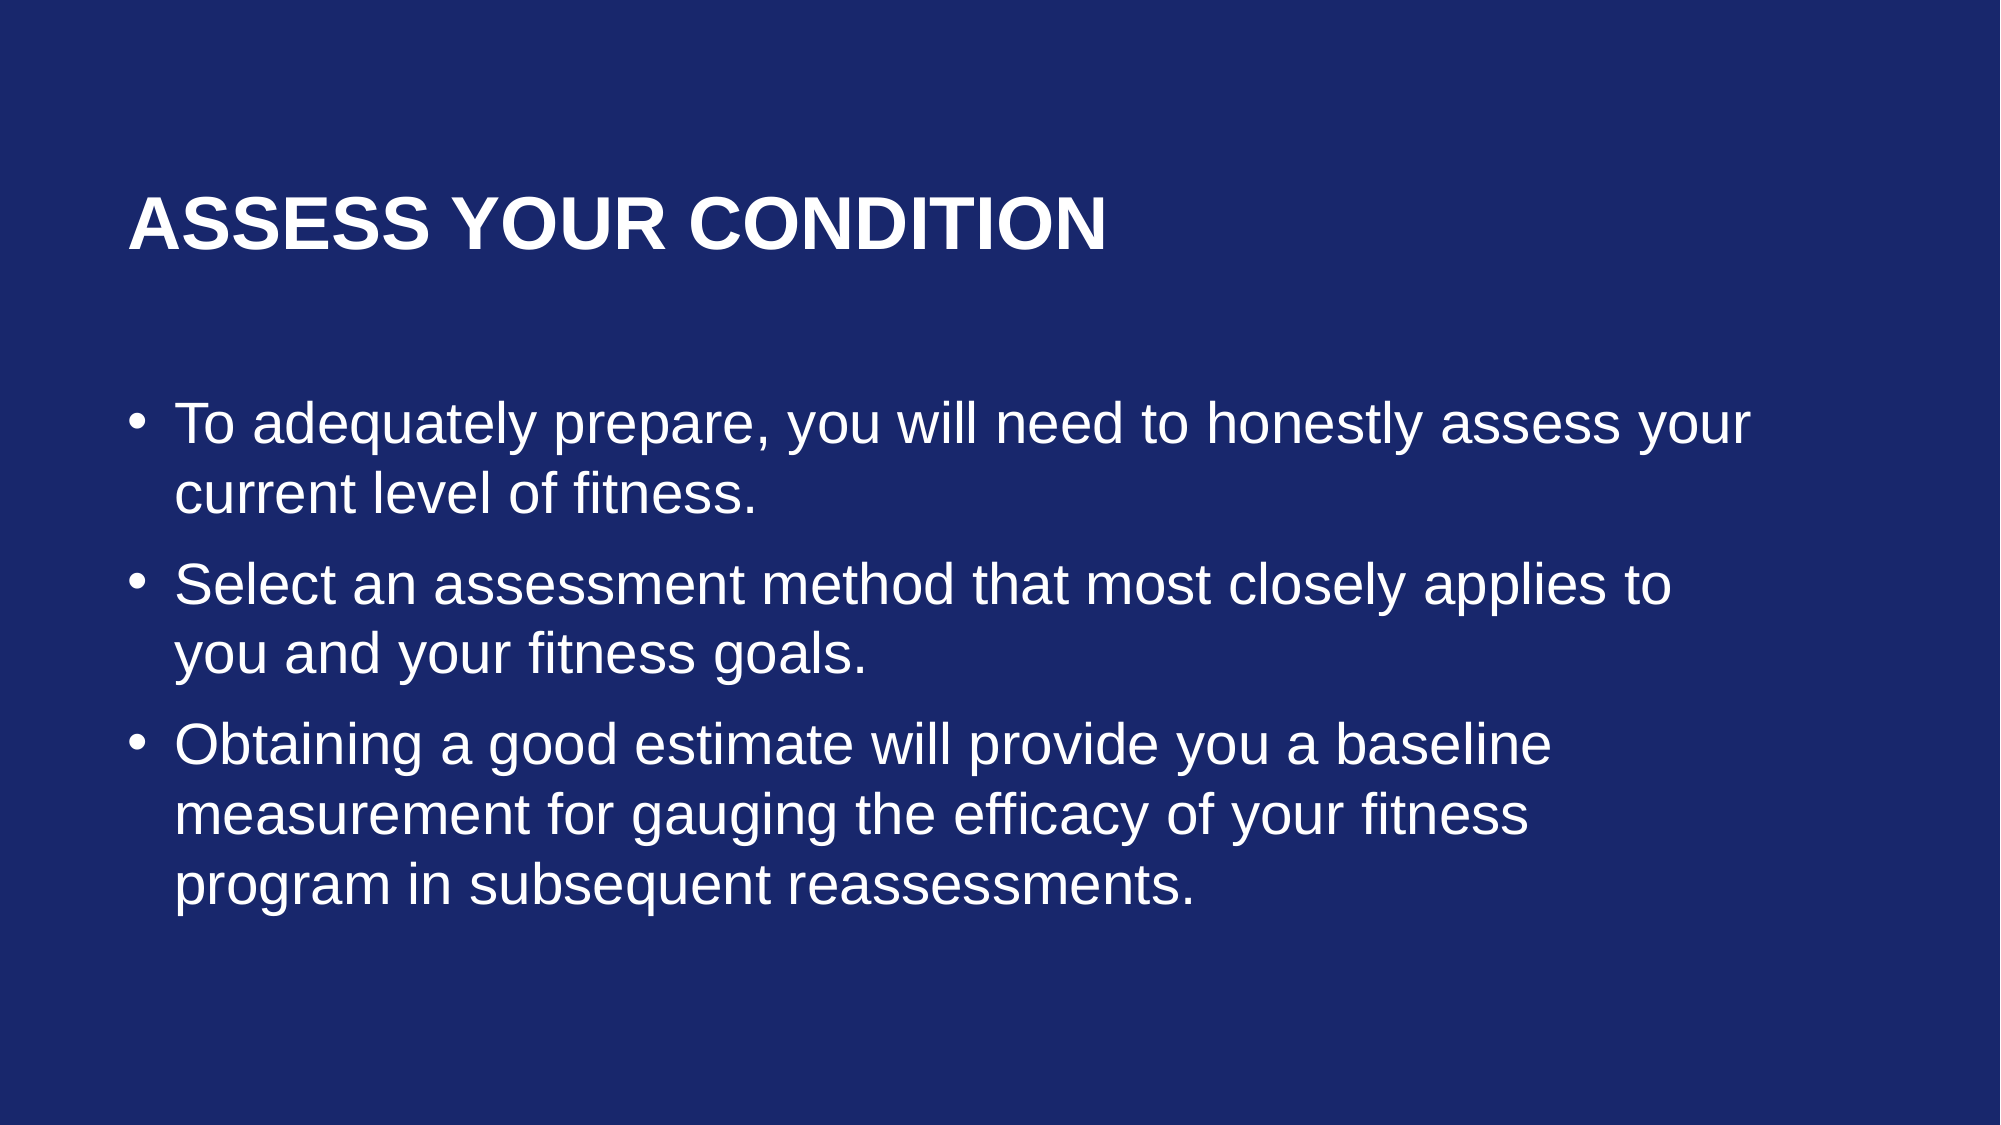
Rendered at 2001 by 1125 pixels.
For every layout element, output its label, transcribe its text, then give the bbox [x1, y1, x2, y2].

list To adequately prepare, you will need to honestly assess your current level of fitness. Select an assessment method that most closely applies to you and your fitness goals. Obtaining a good estimate will provide you a baseline measurement for gauging the efficacy of your fitness program in subsequent reassessments. [112, 351, 1775, 950]
title Assess Your Condition [112, 99, 1775, 339]
